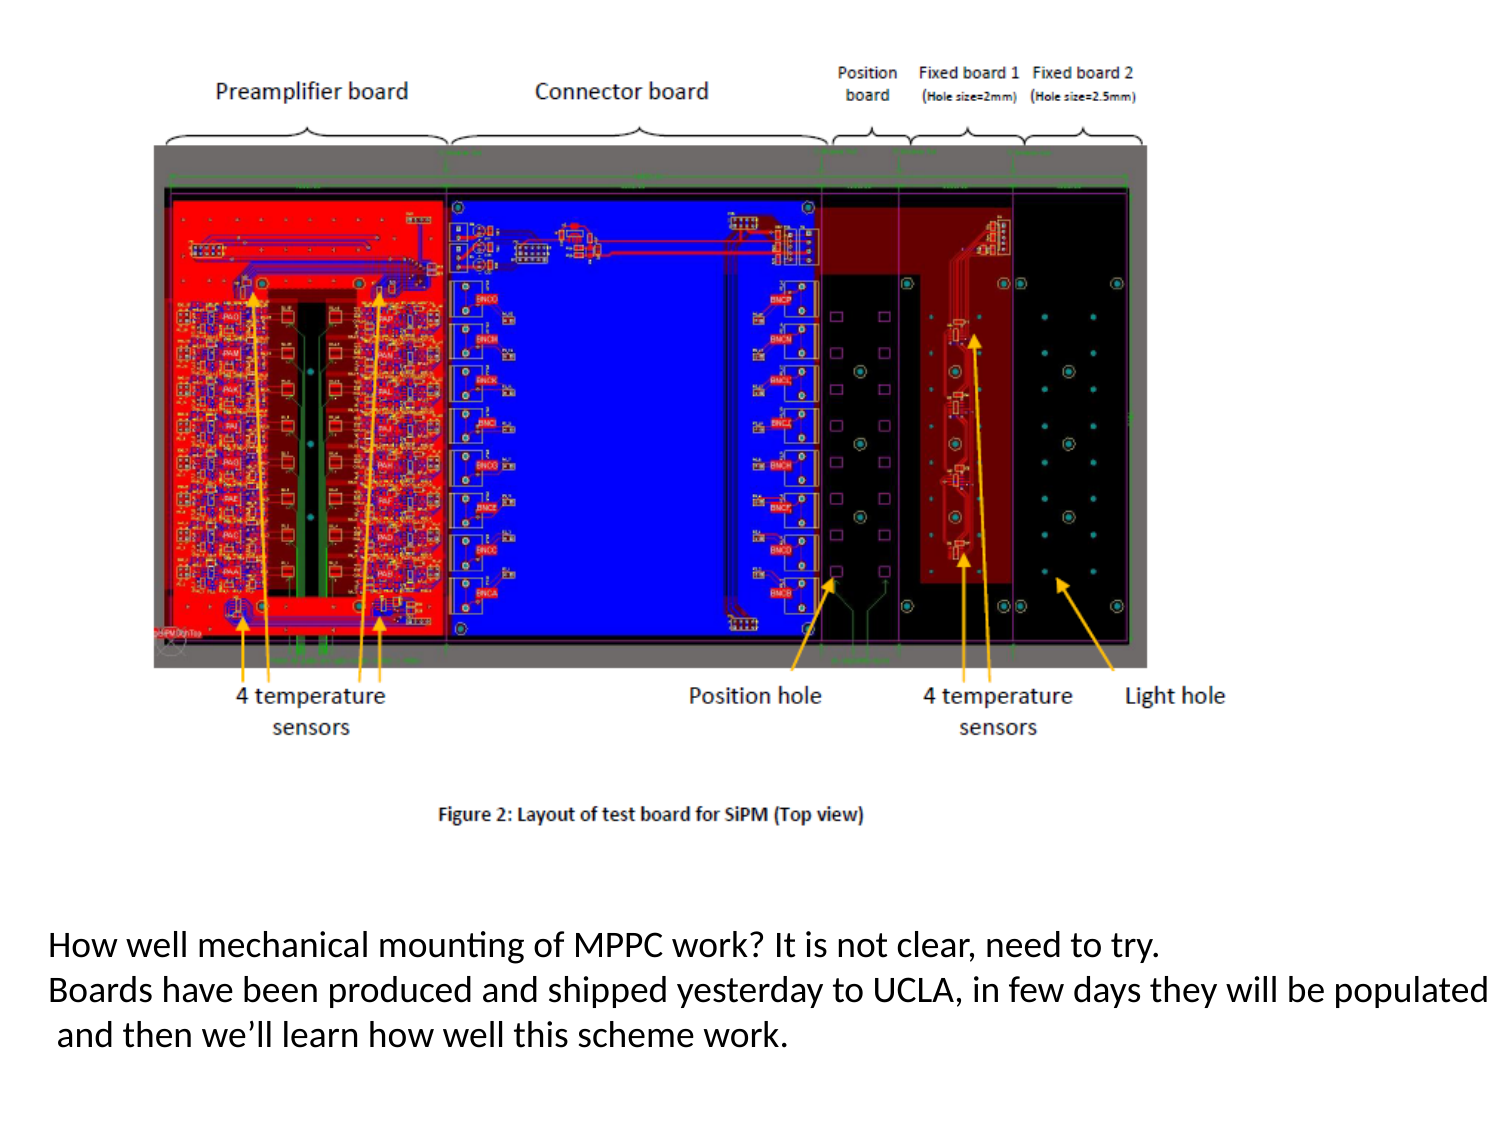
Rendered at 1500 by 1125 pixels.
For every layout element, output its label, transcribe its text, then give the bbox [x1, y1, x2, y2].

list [0, 49, 1301, 897]
text_box How well mechanical mounting of MPPC work? It is not clear, need to try. Boards have been produced and shipped yesterday to UCLA, in few days they will be populated and then we’ll learn how well this scheme work. [33, 912, 1500, 1063]
